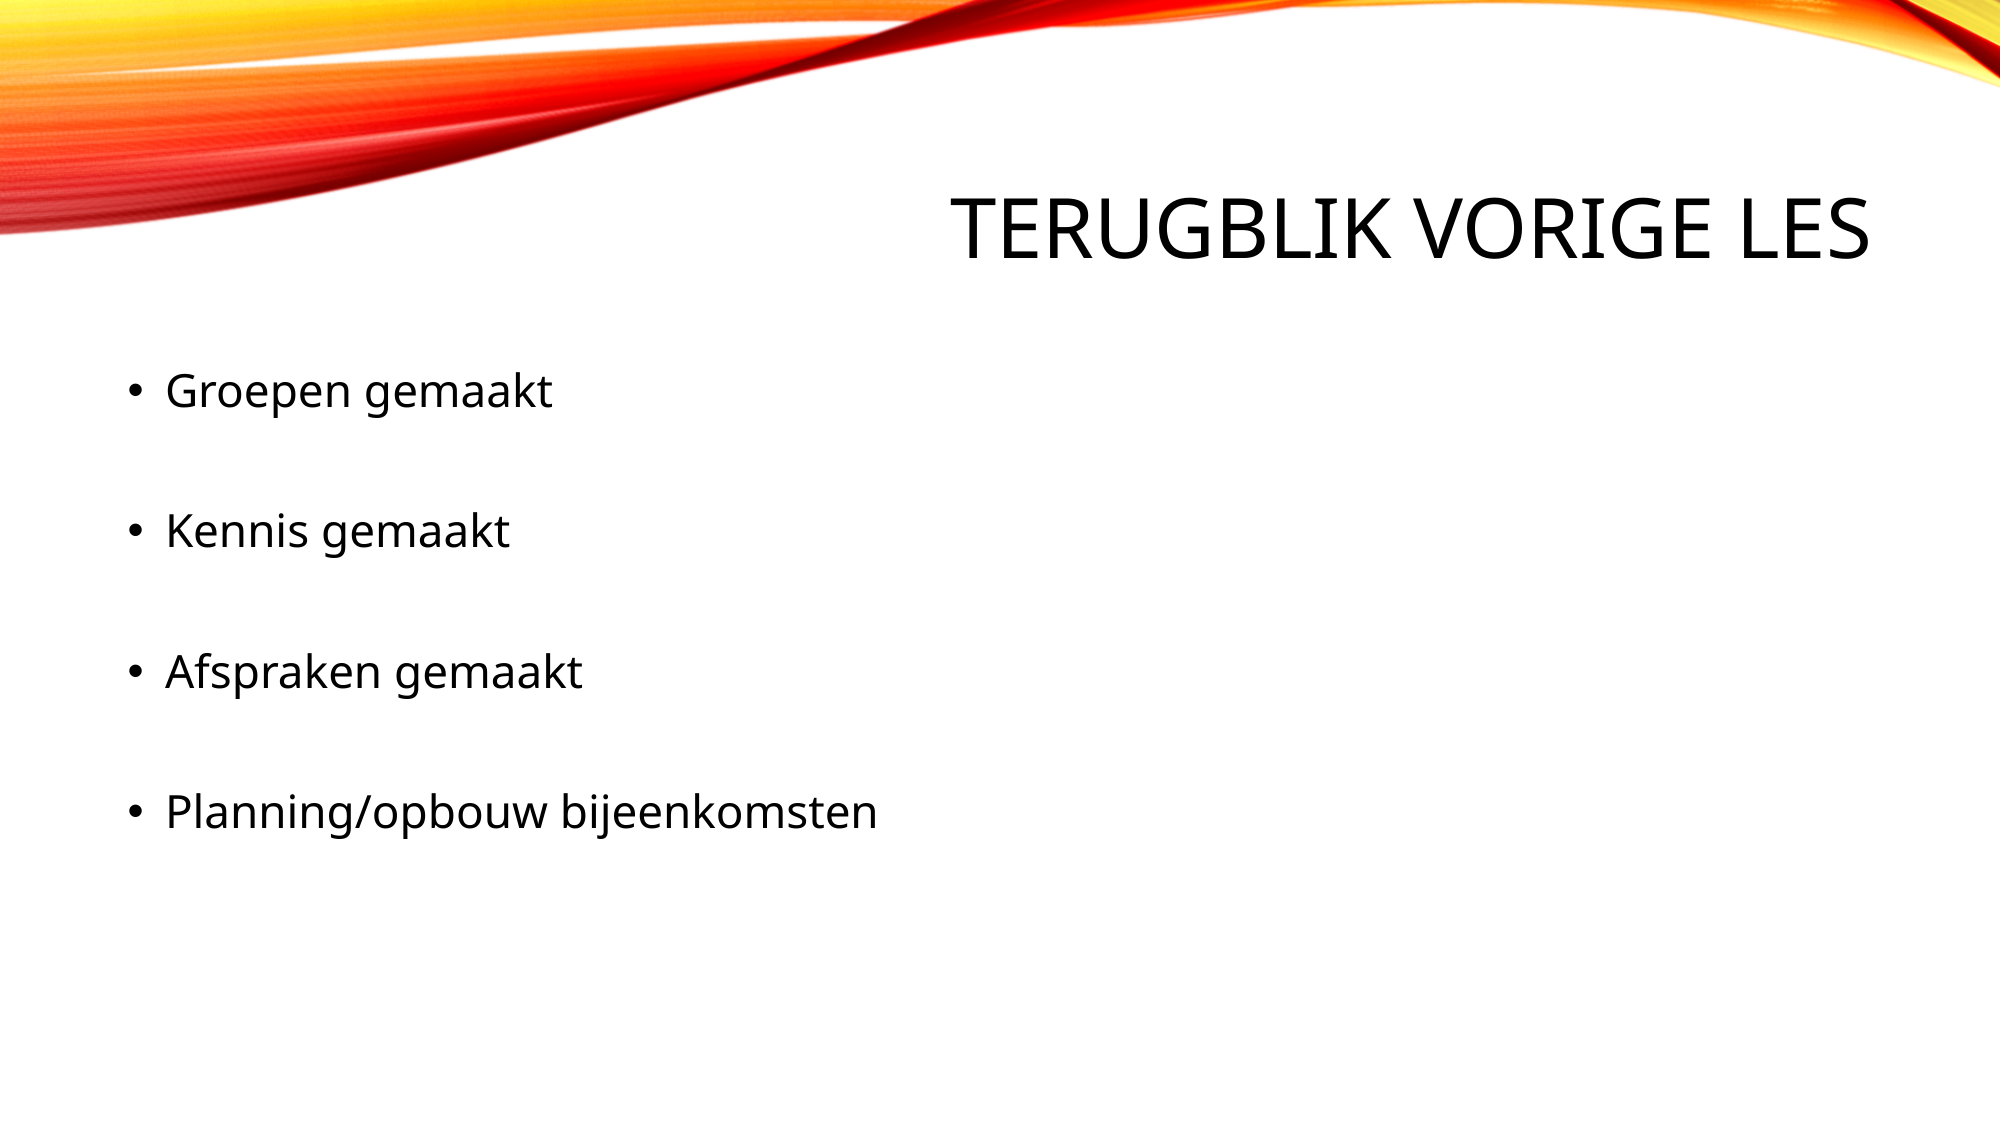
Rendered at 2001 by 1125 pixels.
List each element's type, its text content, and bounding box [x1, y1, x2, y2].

picture [0, 0, 2000, 237]
title Terugblik vorige les [474, 125, 1888, 338]
list Groepen gemaakt Kennis gemaakt Afspraken gemaakt Planning/opbouw bijeenkomsten [112, 360, 1888, 1021]
